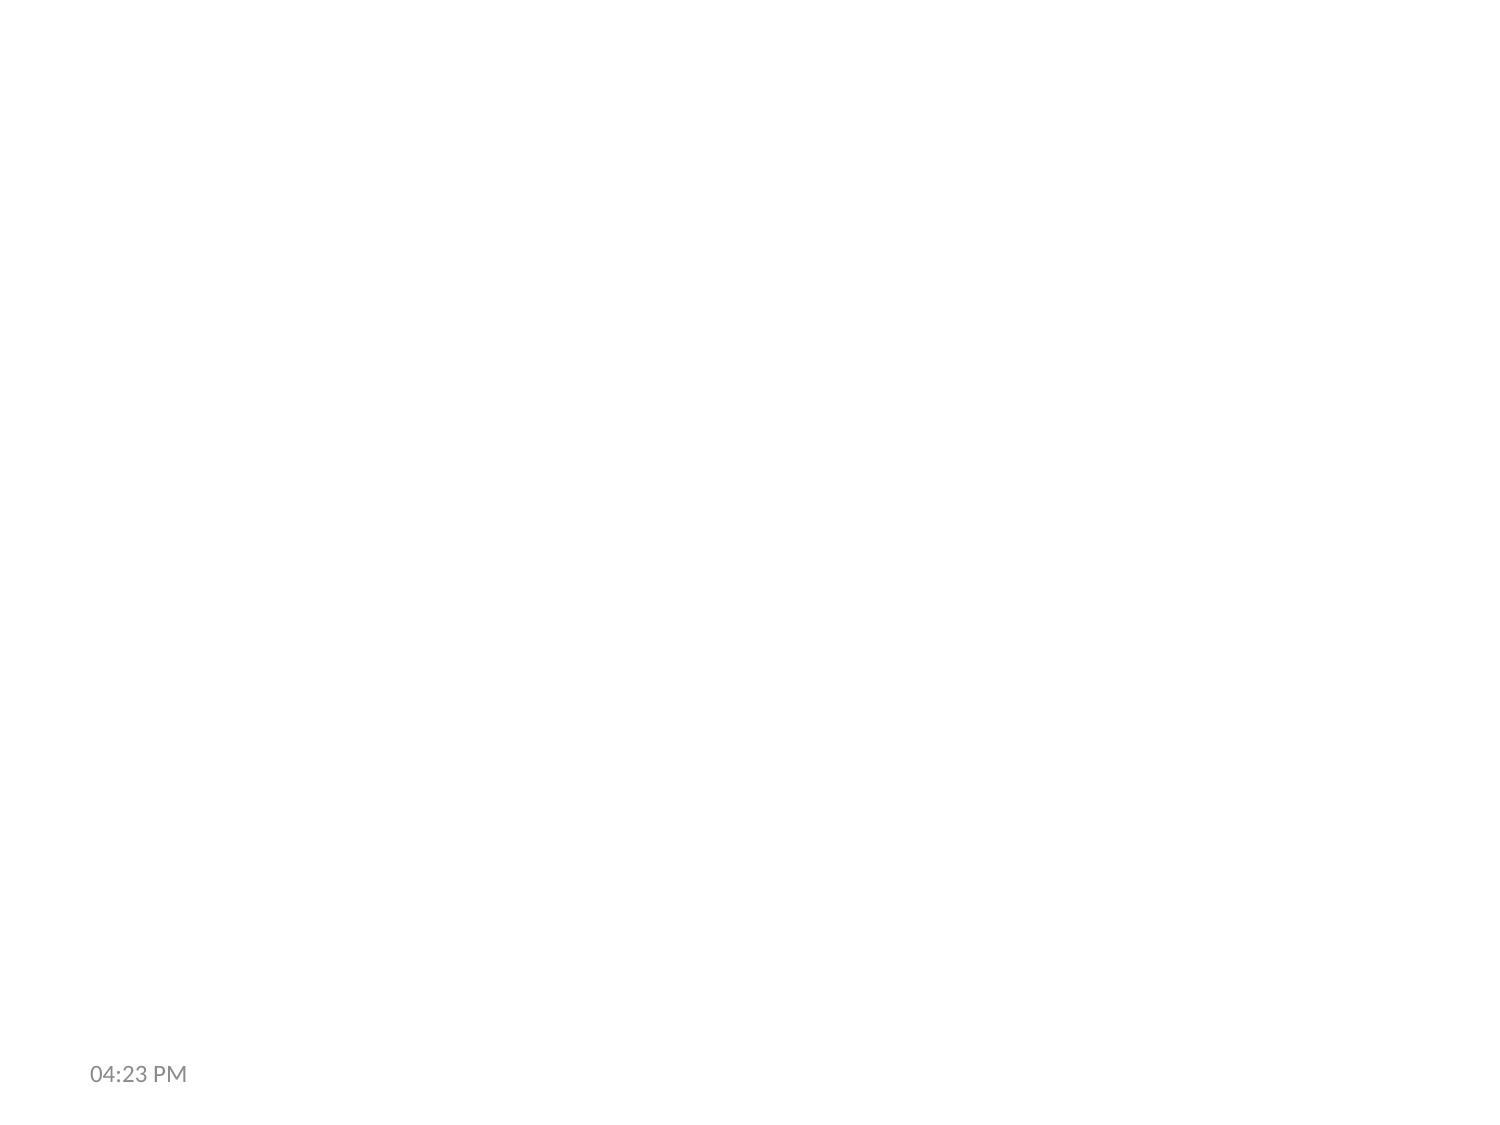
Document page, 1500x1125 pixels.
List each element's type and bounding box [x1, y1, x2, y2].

slide_number [75, 1042, 425, 1103]
